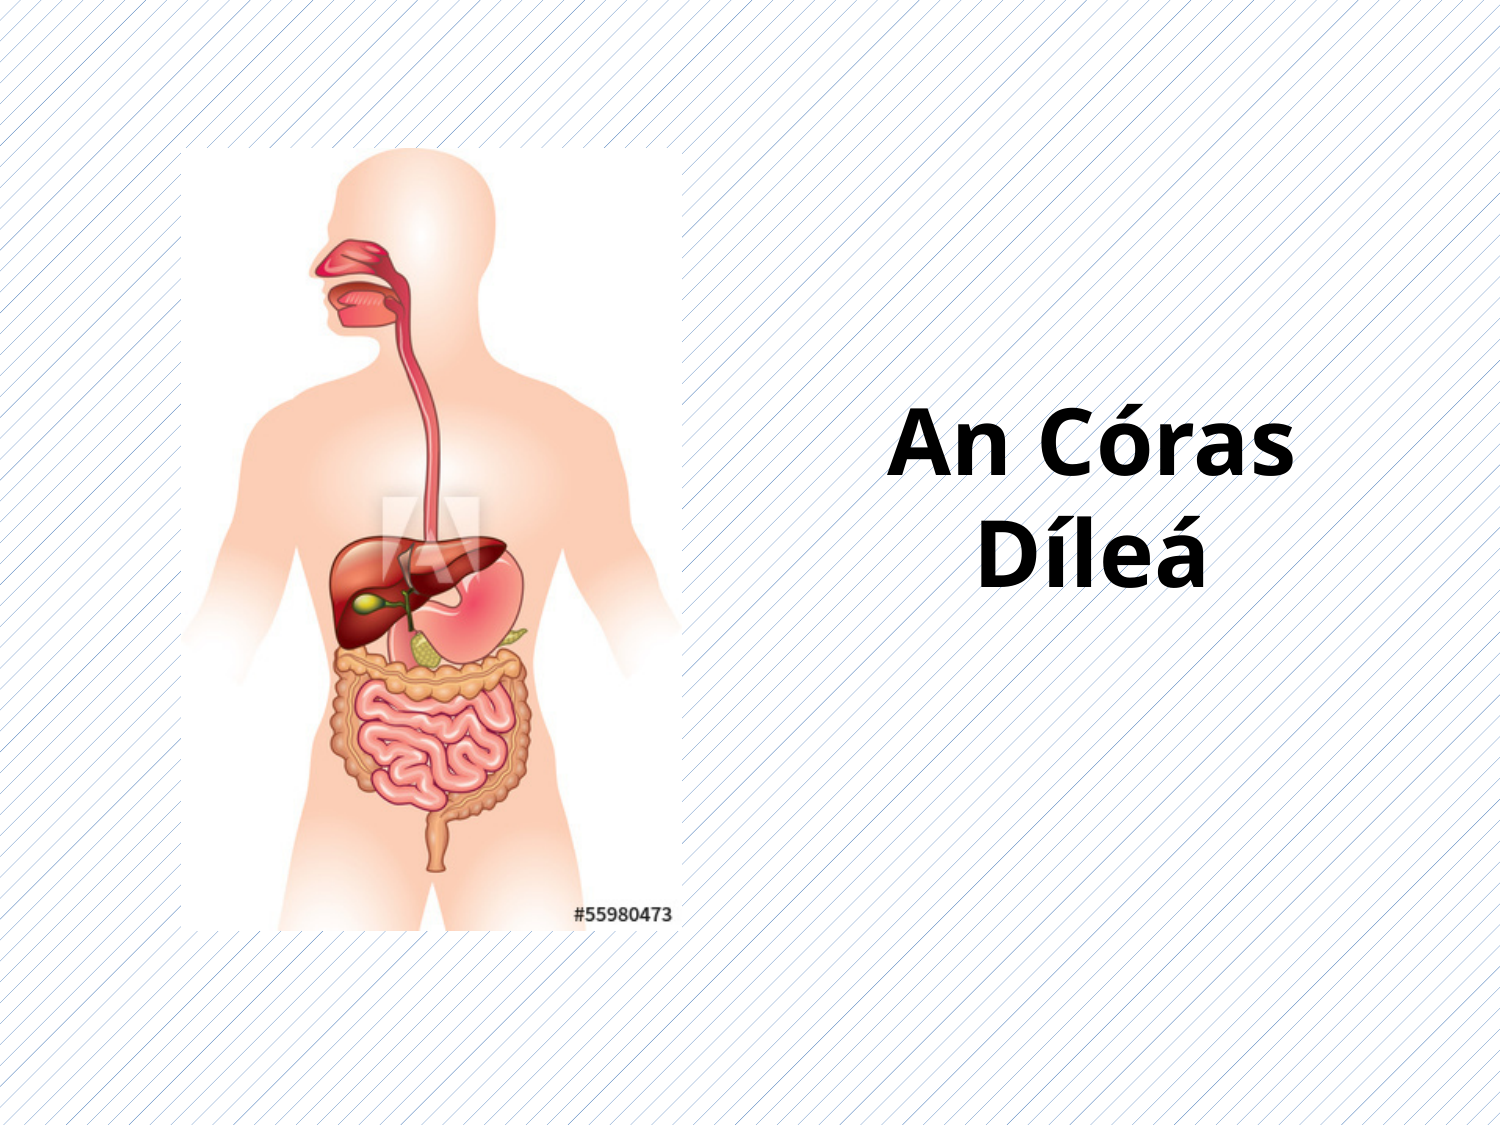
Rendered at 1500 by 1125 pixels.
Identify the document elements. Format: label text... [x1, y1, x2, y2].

text_box [25, 0, 346, 201]
title An Córas Díleá [797, 373, 1388, 615]
picture [181, 148, 682, 931]
